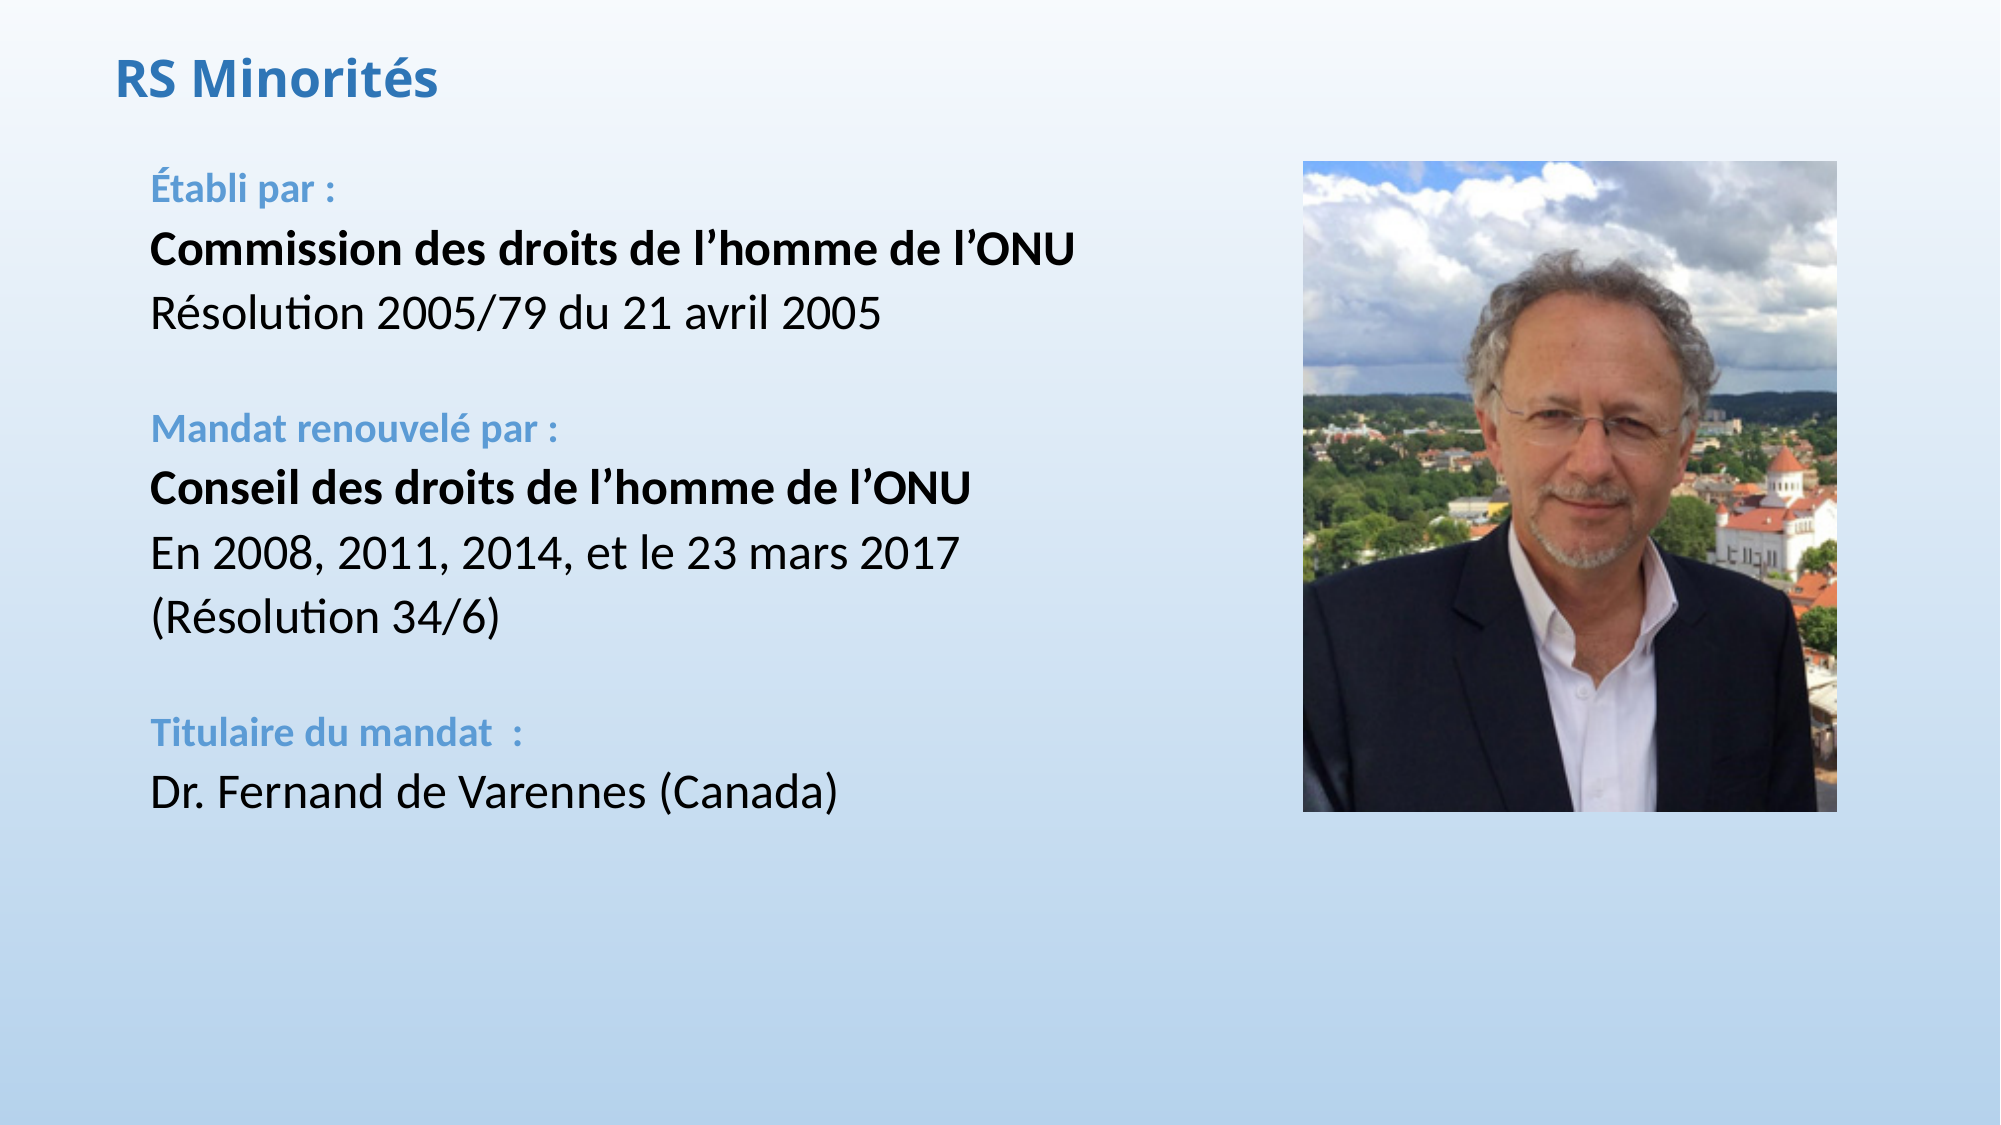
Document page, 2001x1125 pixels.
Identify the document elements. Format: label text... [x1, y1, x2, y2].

text_box Établi par : Commission des droits de l’homme de l’ONU Résolution 2005/79 du 21 avril 2005 Mandat renouvelé par : Conseil des droits de l’homme de l’ONU En 2008, 2011, 2014, et le 23 mars 2017 (Résolution 34/6) Titulaire du mandat : Dr. Fernand de Varennes (Canada) [135, 159, 1184, 996]
picture [1303, 161, 1837, 812]
title RS Minorités [90, 45, 1223, 162]
